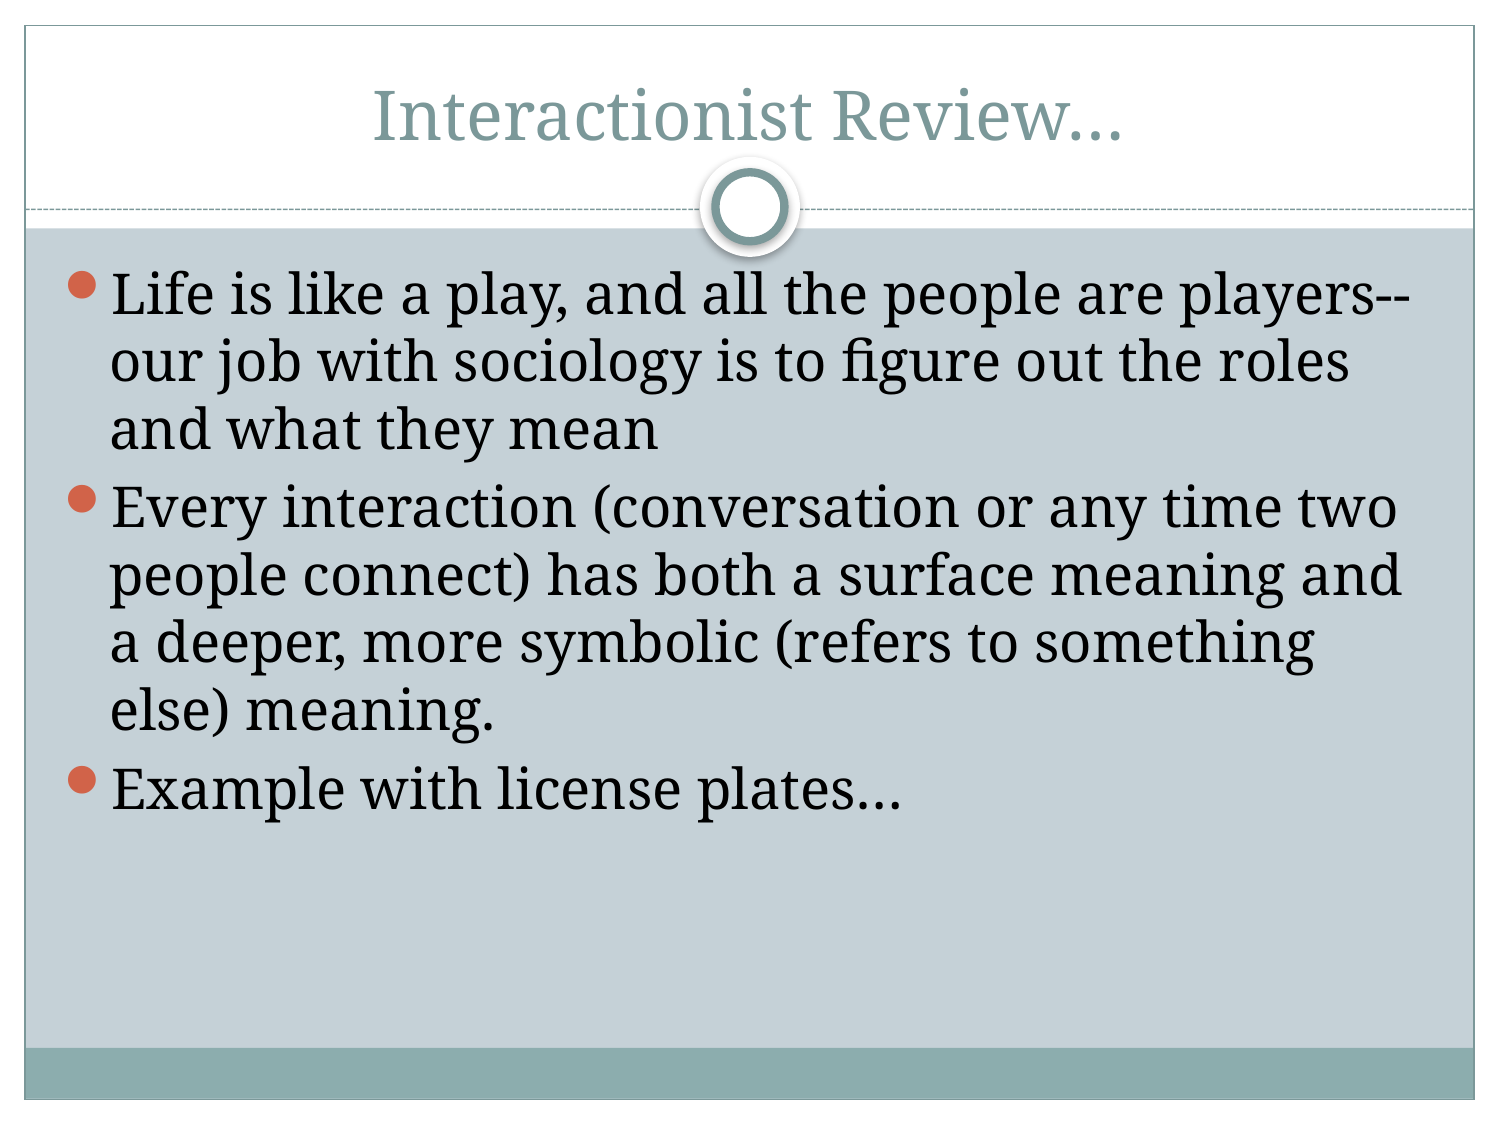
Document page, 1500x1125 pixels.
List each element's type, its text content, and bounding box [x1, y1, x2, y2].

title Interactionist Review… [49, 37, 1450, 162]
list Life is like a play, and all the people are players--our job with sociology is to figure out the roles and what they mean Every interaction (conversation or any time two people connect) has both a surface meaning and a deeper, more symbolic (refers to something else) meaning. Example with license plates… [49, 250, 1445, 1001]
